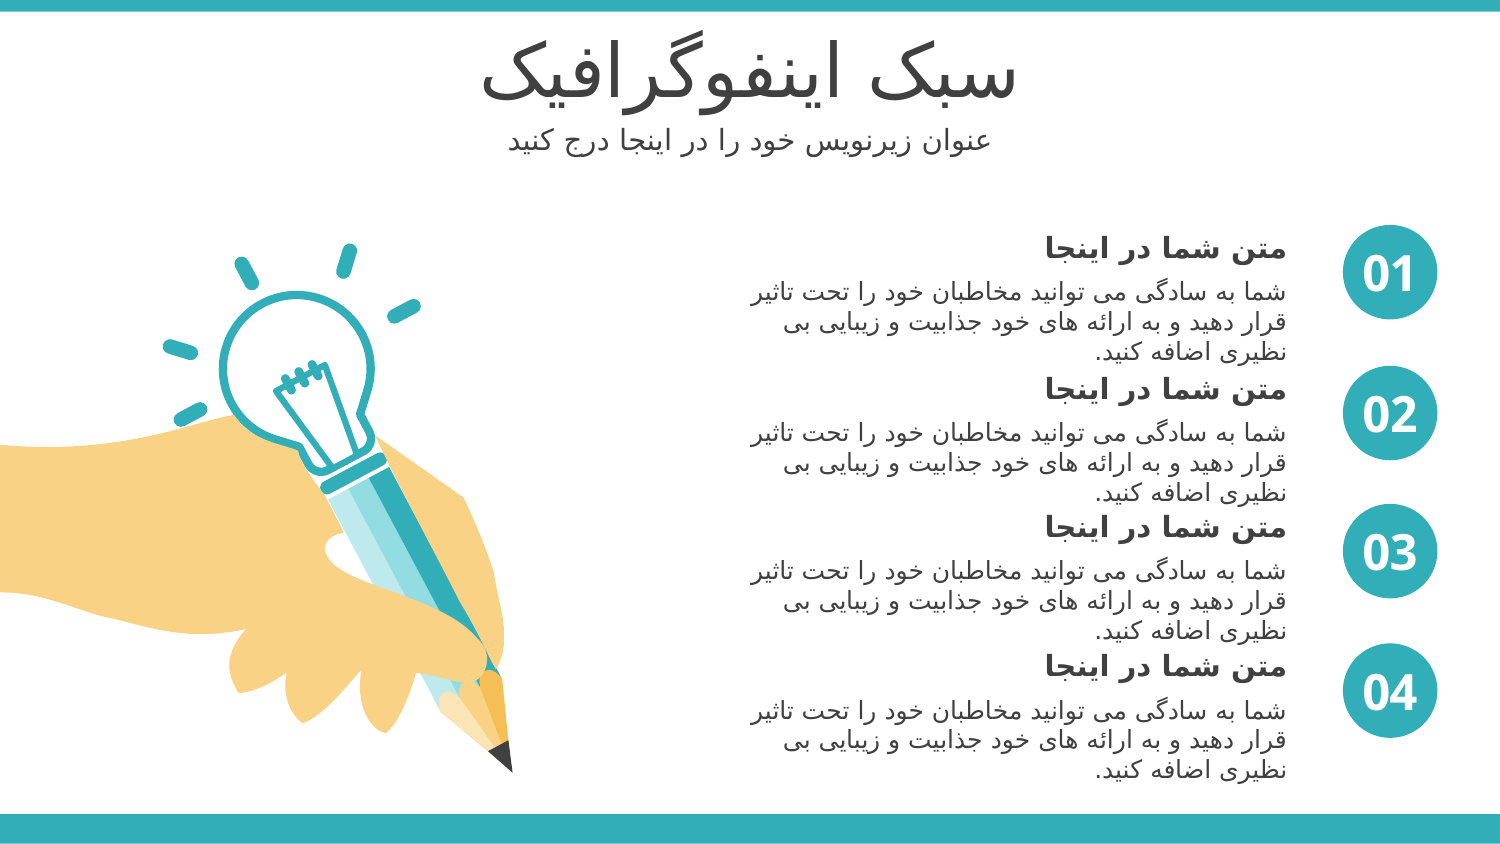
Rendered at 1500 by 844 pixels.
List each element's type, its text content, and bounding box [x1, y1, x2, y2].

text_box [699, 500, 1303, 624]
text_box 03 [1337, 513, 1443, 588]
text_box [699, 221, 1303, 345]
text_box [1358, 222, 1422, 234]
text_box 01 [1337, 234, 1443, 310]
text_box [1357, 450, 1423, 463]
text_box [1358, 310, 1422, 322]
text_box [227, 640, 235, 691]
text_box [1357, 588, 1423, 601]
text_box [240, 221, 515, 807]
text_box [1357, 728, 1423, 740]
text_box [1358, 363, 1422, 375]
text_box 02 [1337, 375, 1443, 450]
text_box [1359, 641, 1421, 652]
text_box [1358, 501, 1422, 513]
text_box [699, 640, 1303, 763]
text_box [0, 412, 235, 637]
text_box 04 [1337, 652, 1443, 728]
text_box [699, 362, 1303, 486]
list عنوان زیرنویس خود را در اینجا درج کنید [0, 114, 1500, 162]
list سبک اینفوگرافیک [0, 20, 1500, 114]
